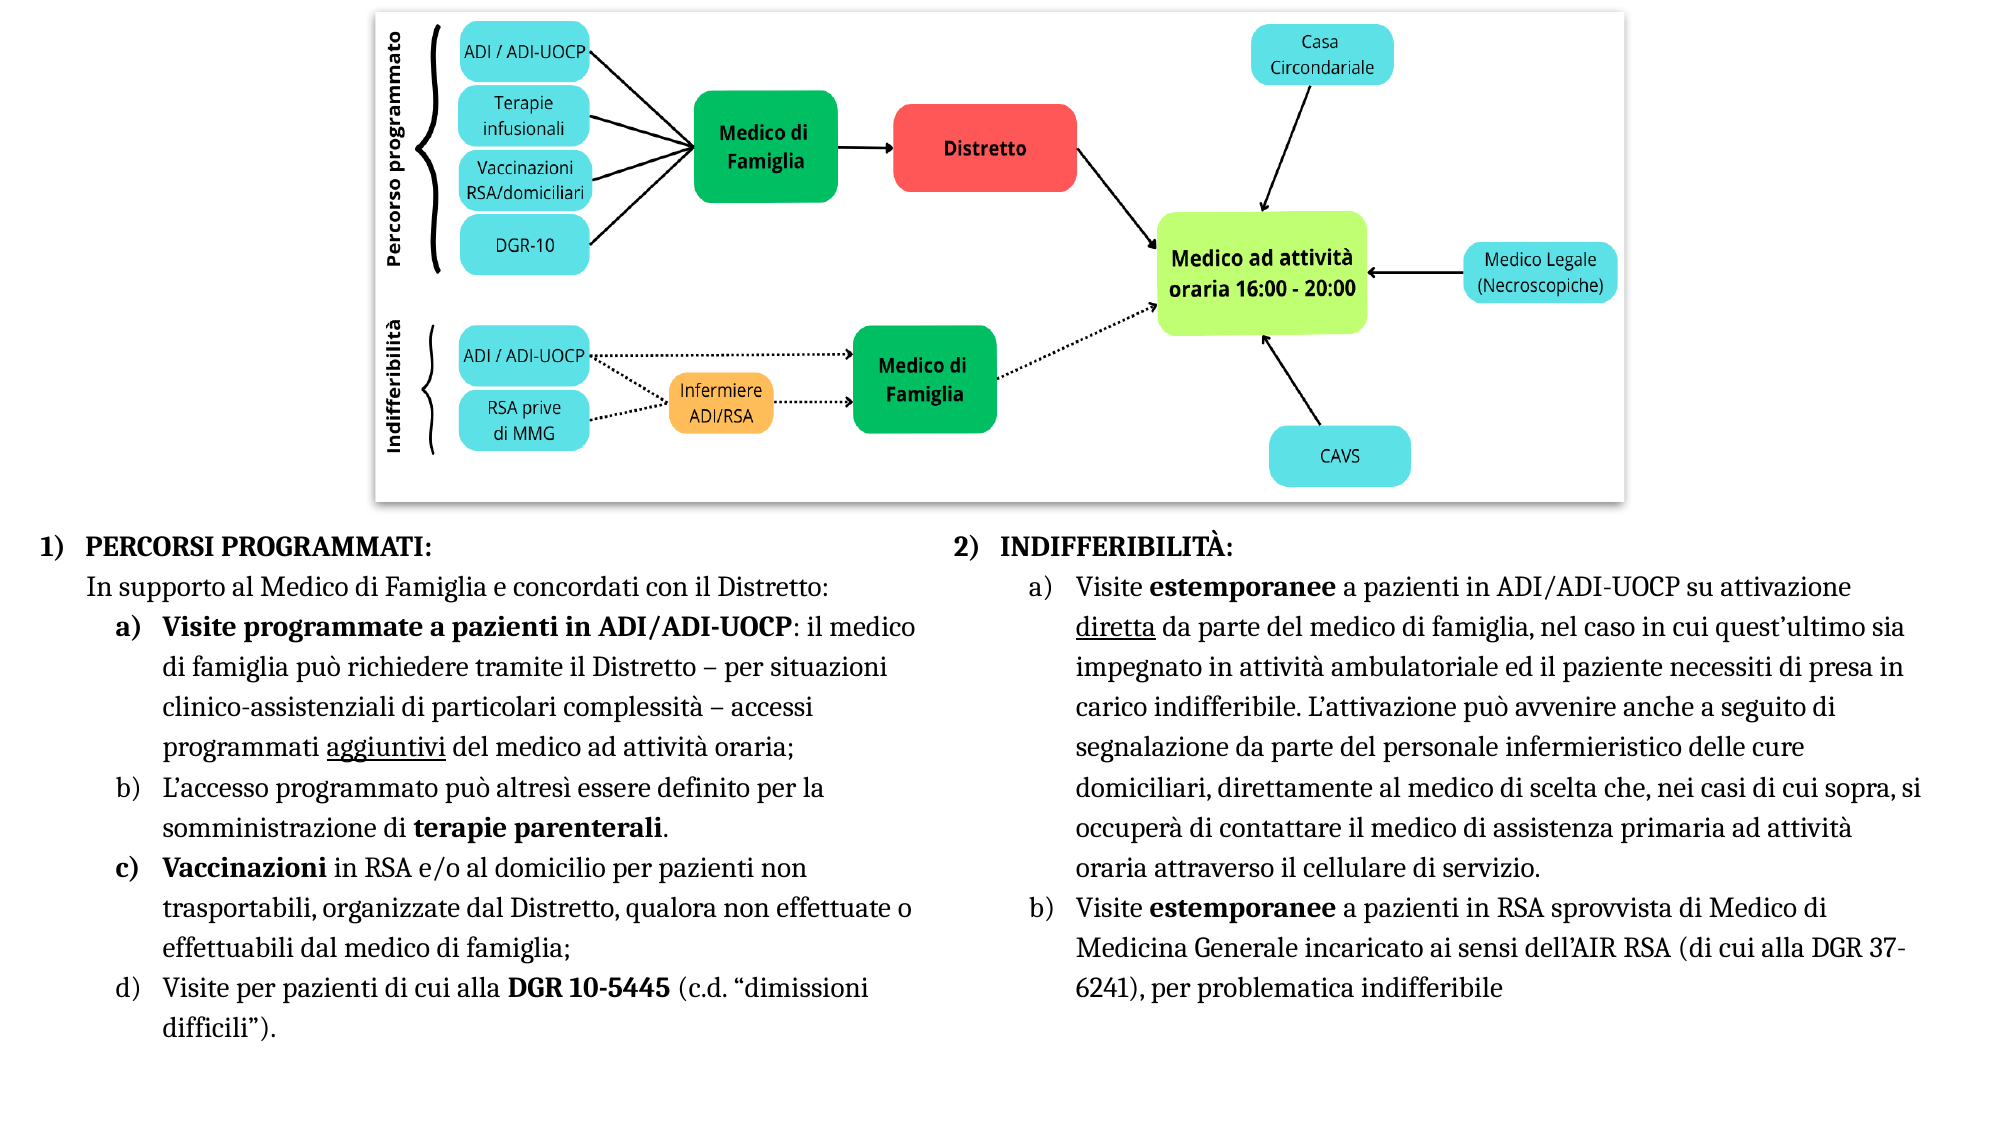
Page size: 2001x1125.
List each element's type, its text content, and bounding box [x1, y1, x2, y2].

picture [375, 12, 1625, 503]
text_box 1) PERCORSI PROGRAMMATI: In supporto al Medico di Famiglia e concordati con il Distretto: Visite programmate a pazienti in ADI/ADI-UOCP: il medico di famiglia può richiedere tramite il Distretto – per situazioni clinico-assistenziali di particolari complessità – accessi programmati aggiuntivi del medico ad attività oraria; L’accesso programmato può altresì essere definito per la somministrazione di terapie parenterali. Vaccinazioni in RSA e/o al domicilio per pazienti non trasportabili, organizzate dal Distretto, qualora non effettuate o effettuabili dal medico di famiglia; Visite per pazienti di cui alla DGR 10-5445 (c.d. “dimissioni difficili”). [25, 514, 940, 1125]
text_box 2) INDIFFERIBILITÀ: Visite estemporanee a pazienti in ADI/ADI-UOCP su attivazione diretta da parte del medico di famiglia, nel caso in cui quest’ultimo sia impegnato in attività ambulatoriale ed il paziente necessiti di presa in carico indifferibile. L’attivazione può avvenire anche a seguito di segnalazione da parte del personale infermieristico delle cure domiciliari, direttamente al medico di scelta che, nei casi di cui sopra, si occuperà di contattare il medico di assistenza primaria ad attività oraria attraverso il cellulare di servizio. Visite estemporanee a pazienti in RSA sprovvista di Medico di Medicina Generale incaricato ai sensi dell’AIR RSA (di cui alla DGR 37-6241), per problematica indifferibile [939, 514, 1941, 1011]
